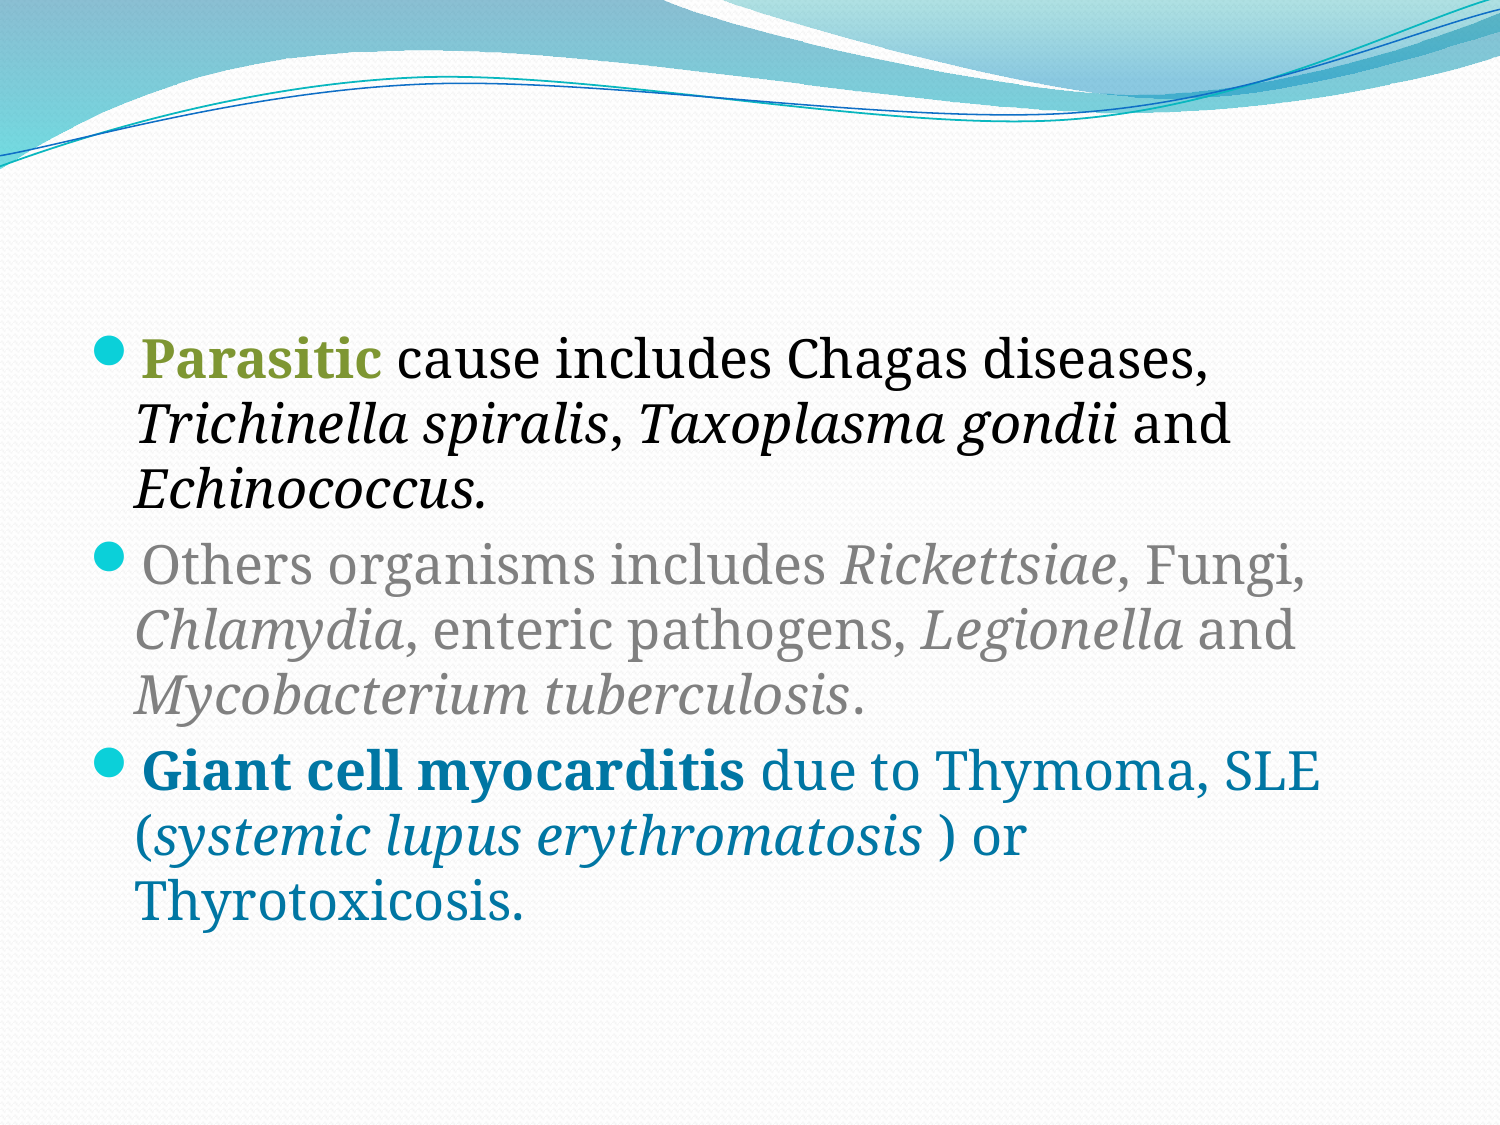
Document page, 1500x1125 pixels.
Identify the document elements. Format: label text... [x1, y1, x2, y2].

list Parasitic cause includes Chagas diseases, Trichinella spiralis, Taxoplasma gondii and Echinococcus. Others organisms includes Rickettsiae, Fungi, Chlamydia, enteric pathogens, Legionella and Mycobacterium tuberculosis. Giant cell myocarditis due to Thymoma, SLE (systemic lupus erythromatosis ) or Thyrotoxicosis. [75, 317, 1425, 1038]
